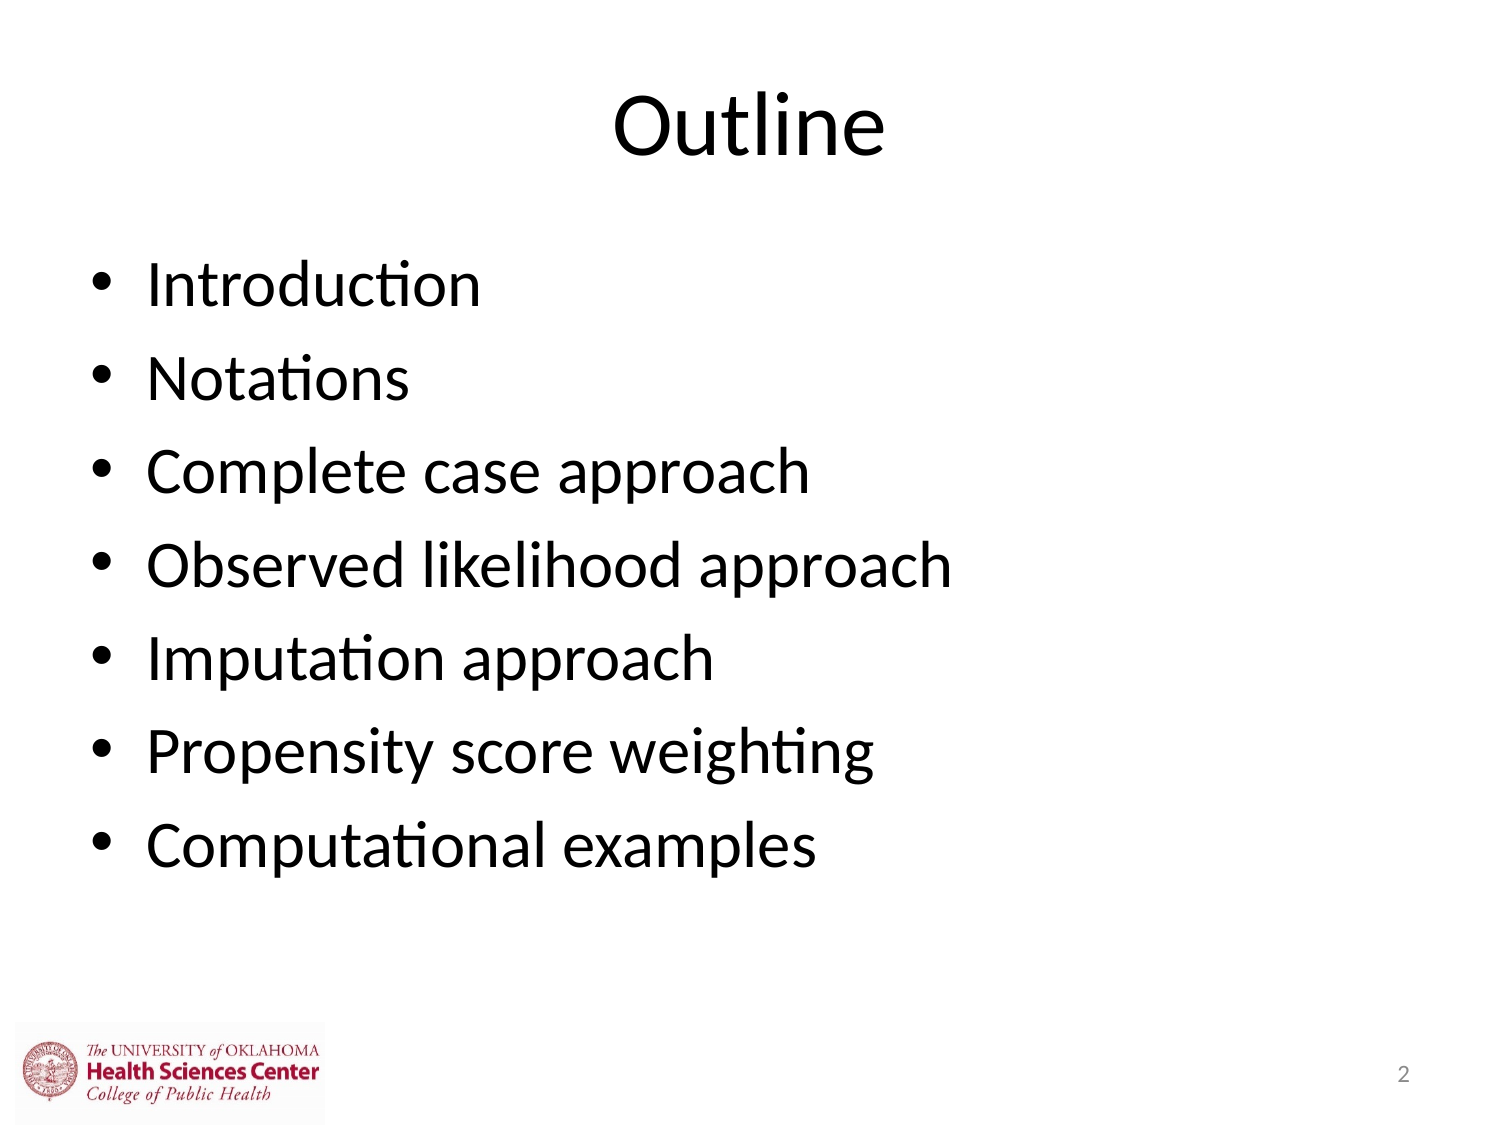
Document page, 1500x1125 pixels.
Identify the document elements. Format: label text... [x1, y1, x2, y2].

slide_number 2 [1074, 1042, 1425, 1103]
list Introduction Notations Complete case approach Observed likelihood approach Imputation approach Propensity score weighting Computational examples [75, 232, 1425, 975]
picture [15, 1022, 325, 1125]
title Outline [75, 24, 1425, 213]
